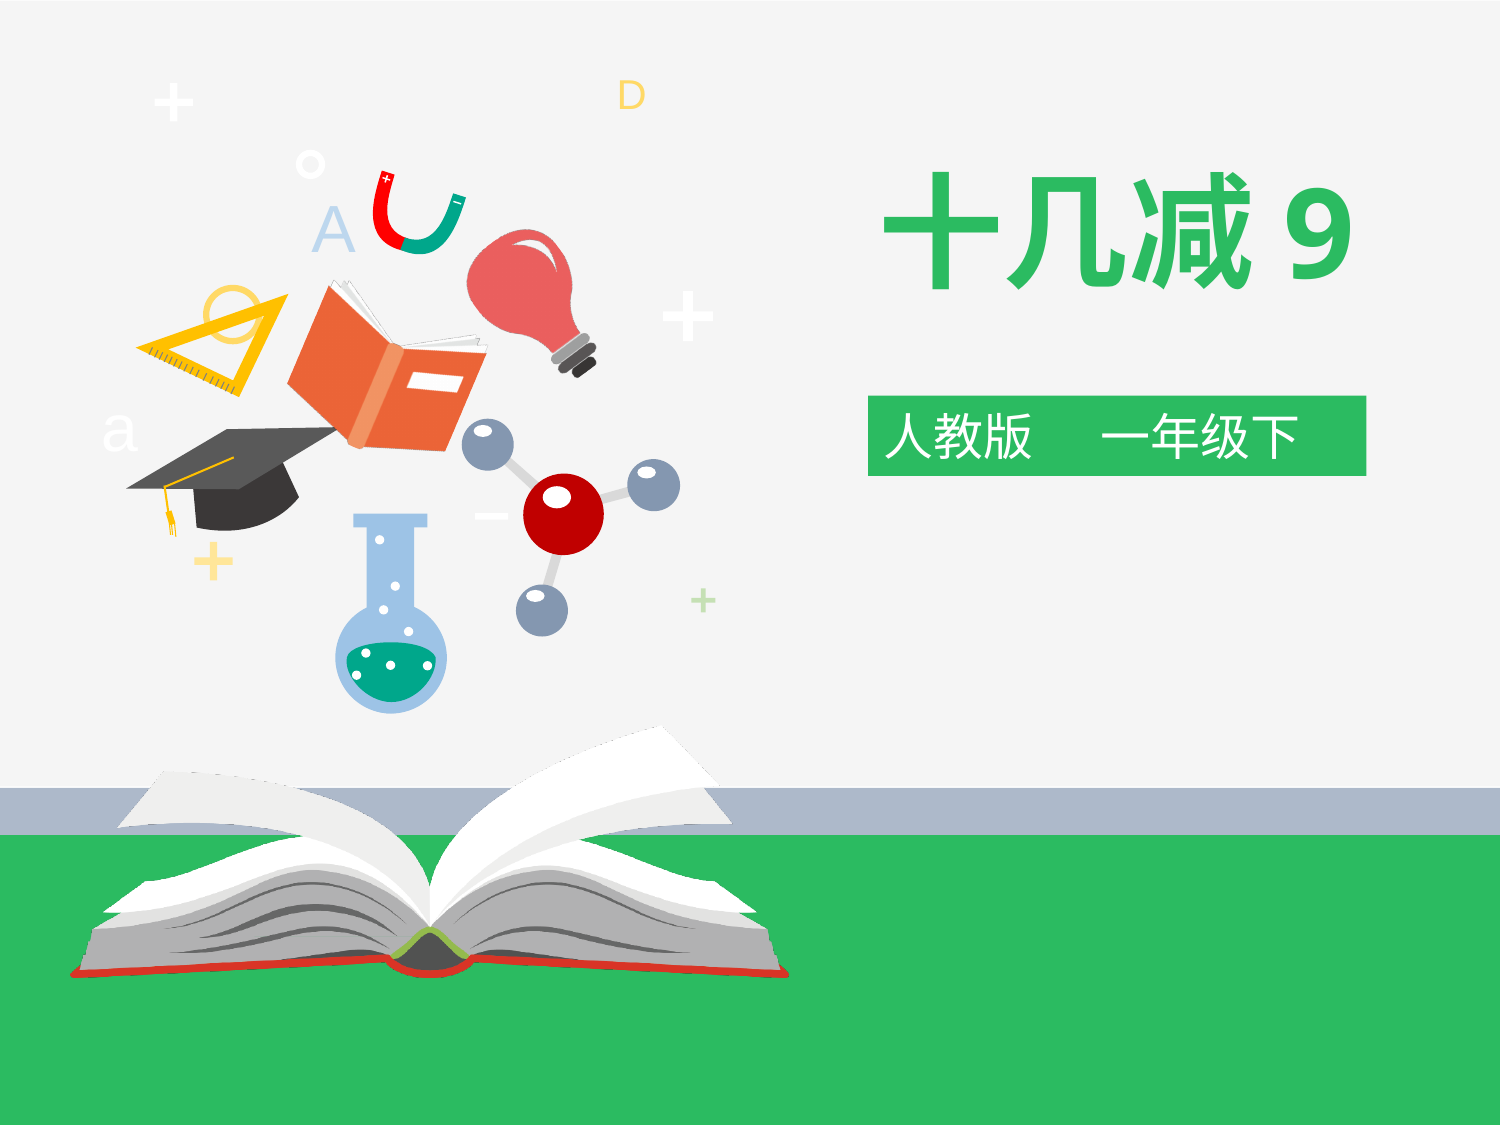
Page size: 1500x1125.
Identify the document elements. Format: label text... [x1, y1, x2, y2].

text_box 人教版 一年级下 [868, 395, 1367, 476]
picture [70, 725, 789, 978]
picture [275, 274, 491, 480]
picture [451, 213, 627, 401]
text_box 十几减9 [758, 145, 1476, 311]
